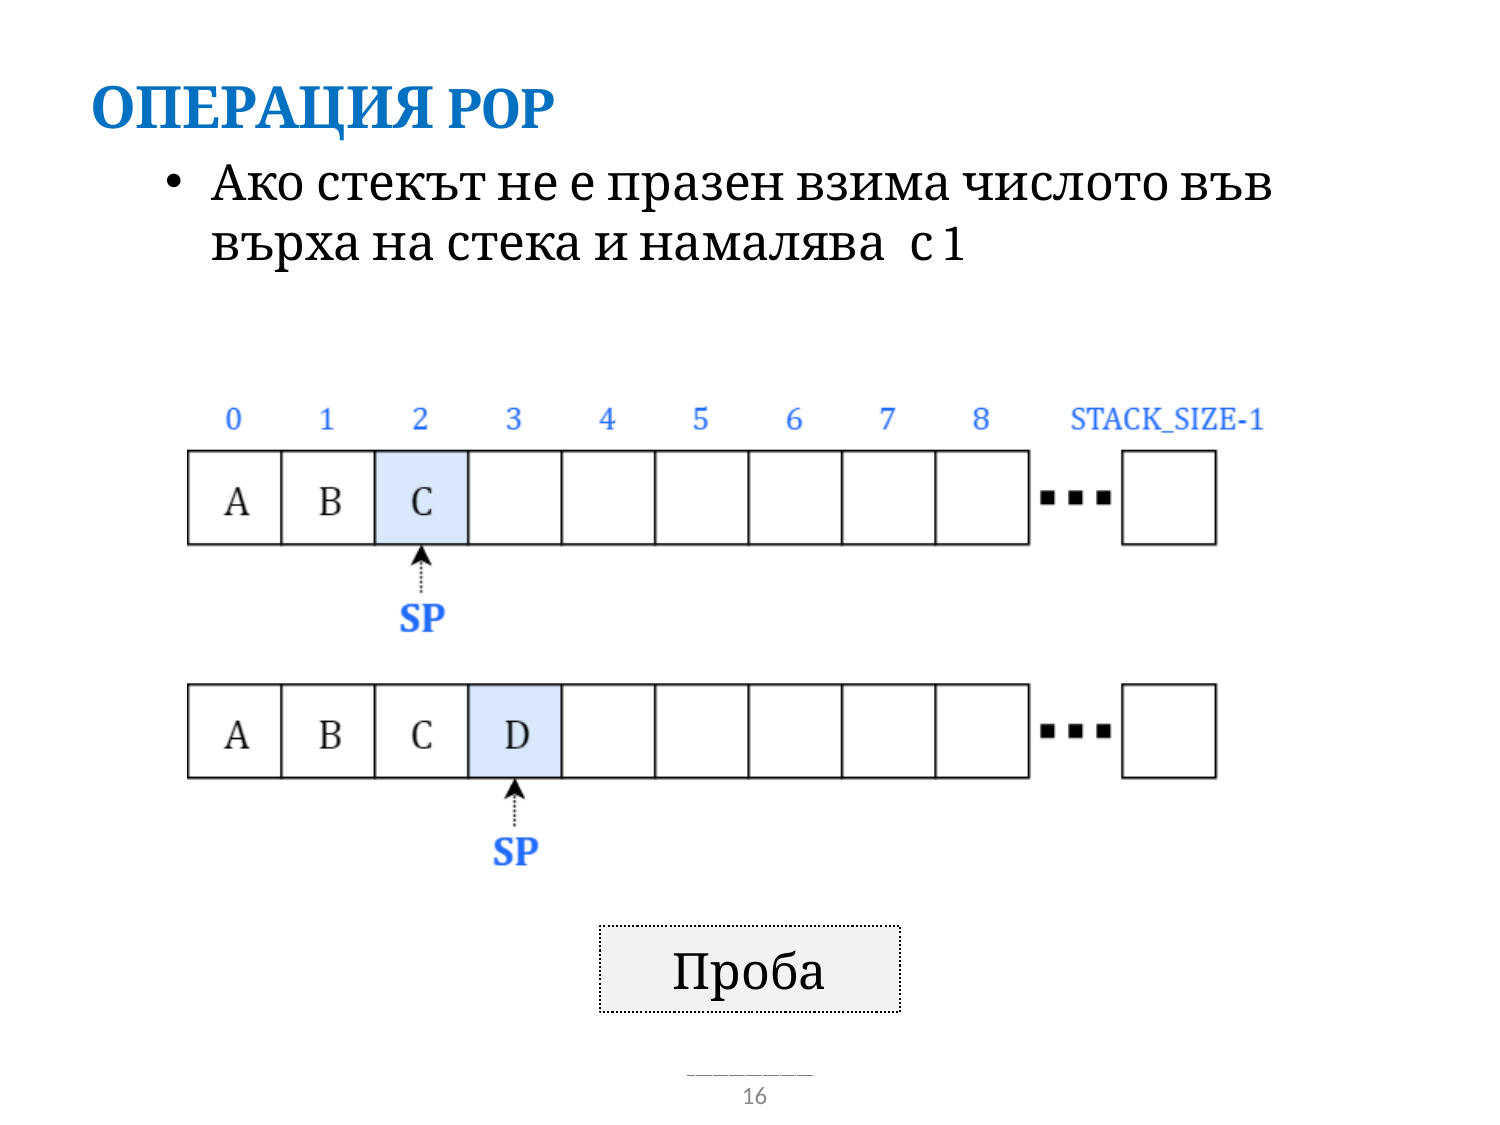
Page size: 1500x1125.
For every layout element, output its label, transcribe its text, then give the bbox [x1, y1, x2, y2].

slide_number 16 [579, 1065, 930, 1125]
picture [187, 379, 1313, 876]
text_box Проба [598, 924, 902, 1014]
